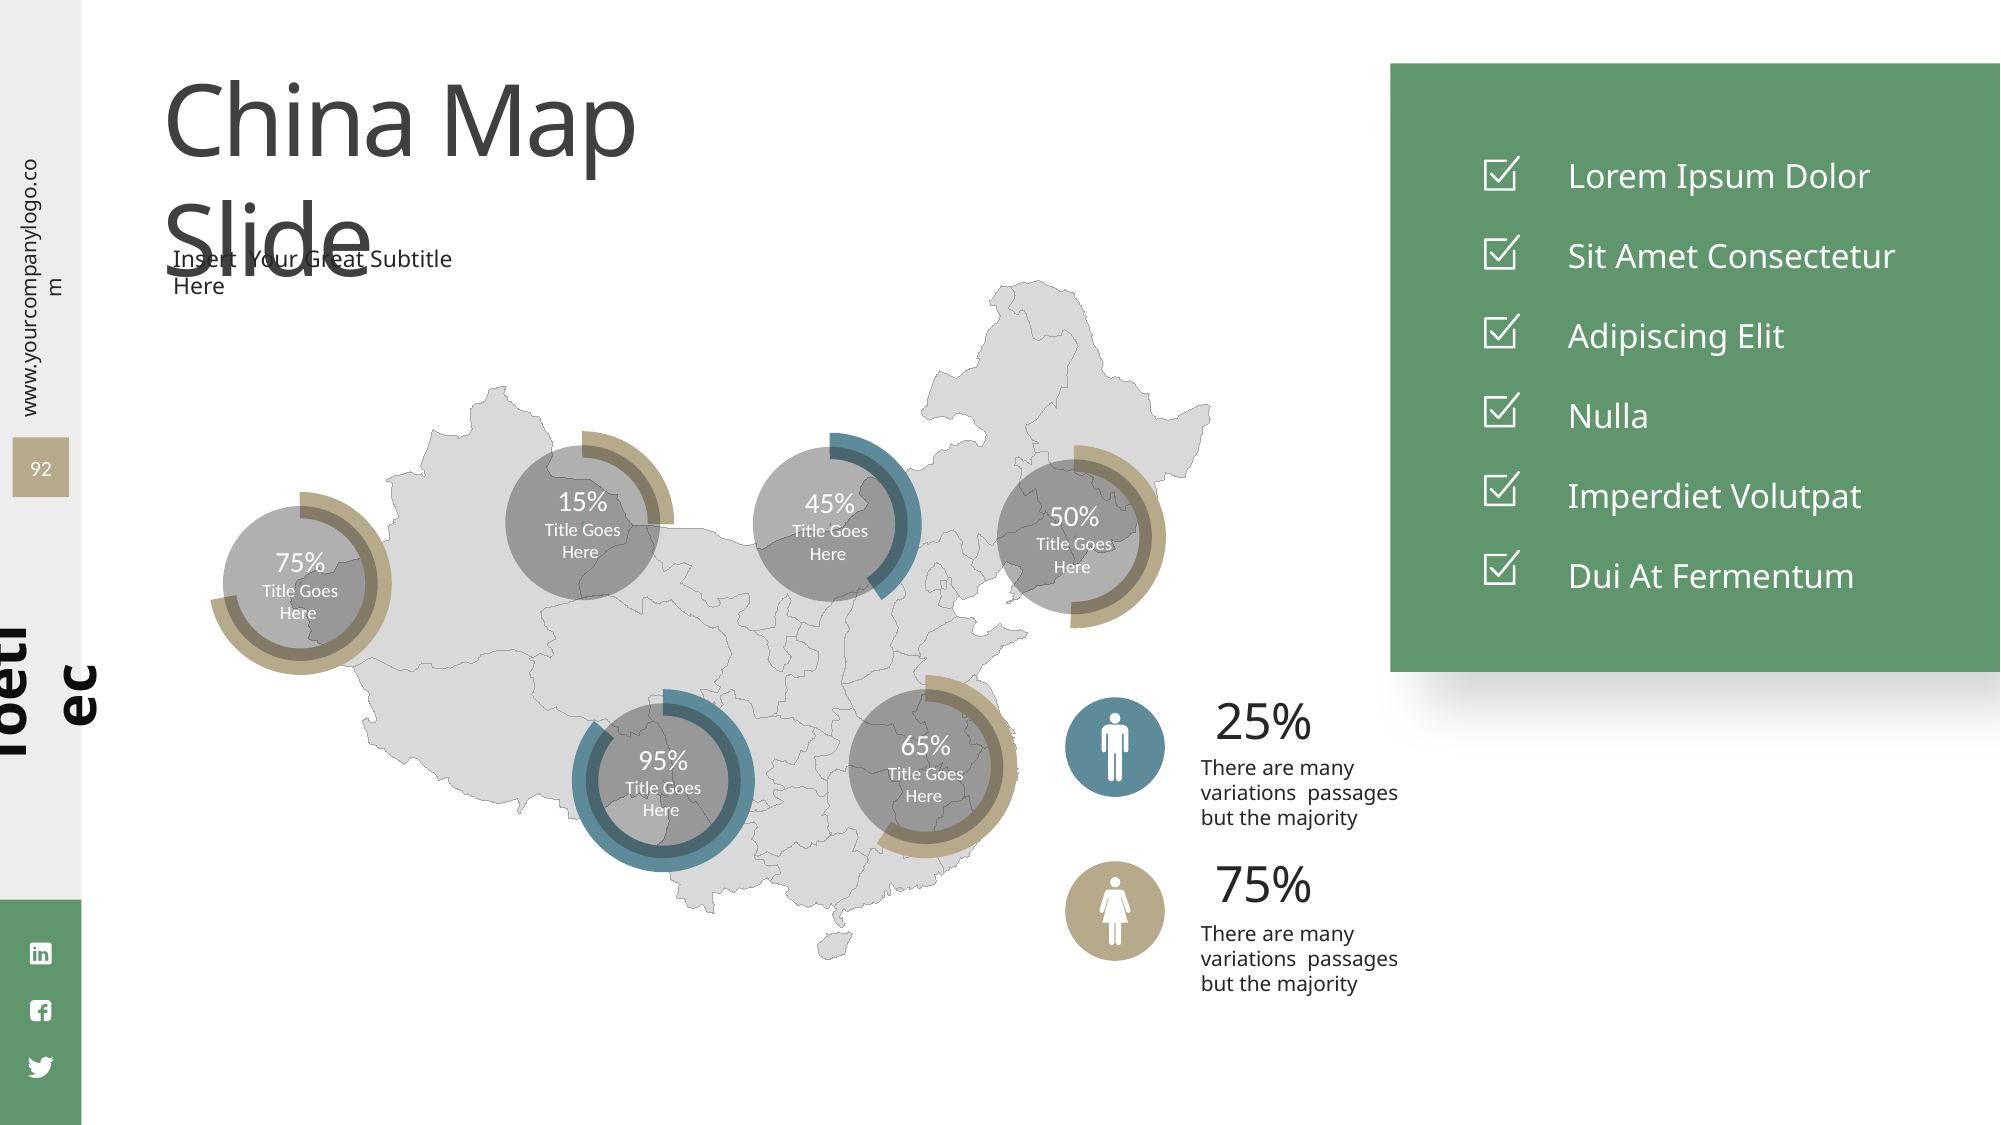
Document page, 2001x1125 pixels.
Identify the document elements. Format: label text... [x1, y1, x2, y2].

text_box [1065, 697, 1165, 797]
text_box There are many variations passages but the majority [1210, 754, 1415, 830]
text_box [1484, 313, 1520, 349]
text_box Insert Your Great Subtitle Here [158, 237, 512, 307]
text_box China Map Slide [147, 116, 677, 236]
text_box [1484, 392, 1520, 428]
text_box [1065, 861, 1165, 961]
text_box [289, 280, 1210, 960]
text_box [208, 431, 1166, 873]
text_box 25% [1215, 689, 1314, 750]
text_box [1484, 155, 1520, 191]
text_box Lorem Ipsum Dolor Sit Amet Consectetur Adipiscing Elit Nulla Imperdiet Volutpat Dui At Fermentum [1553, 108, 1972, 603]
text_box [1389, 62, 2000, 673]
slide_number 92 [12, 437, 69, 498]
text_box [1484, 234, 1520, 270]
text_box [1484, 471, 1520, 507]
text_box 75% [1215, 852, 1314, 913]
text_box There are many variations passages but the majority [1200, 920, 1415, 996]
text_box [1484, 550, 1520, 585]
